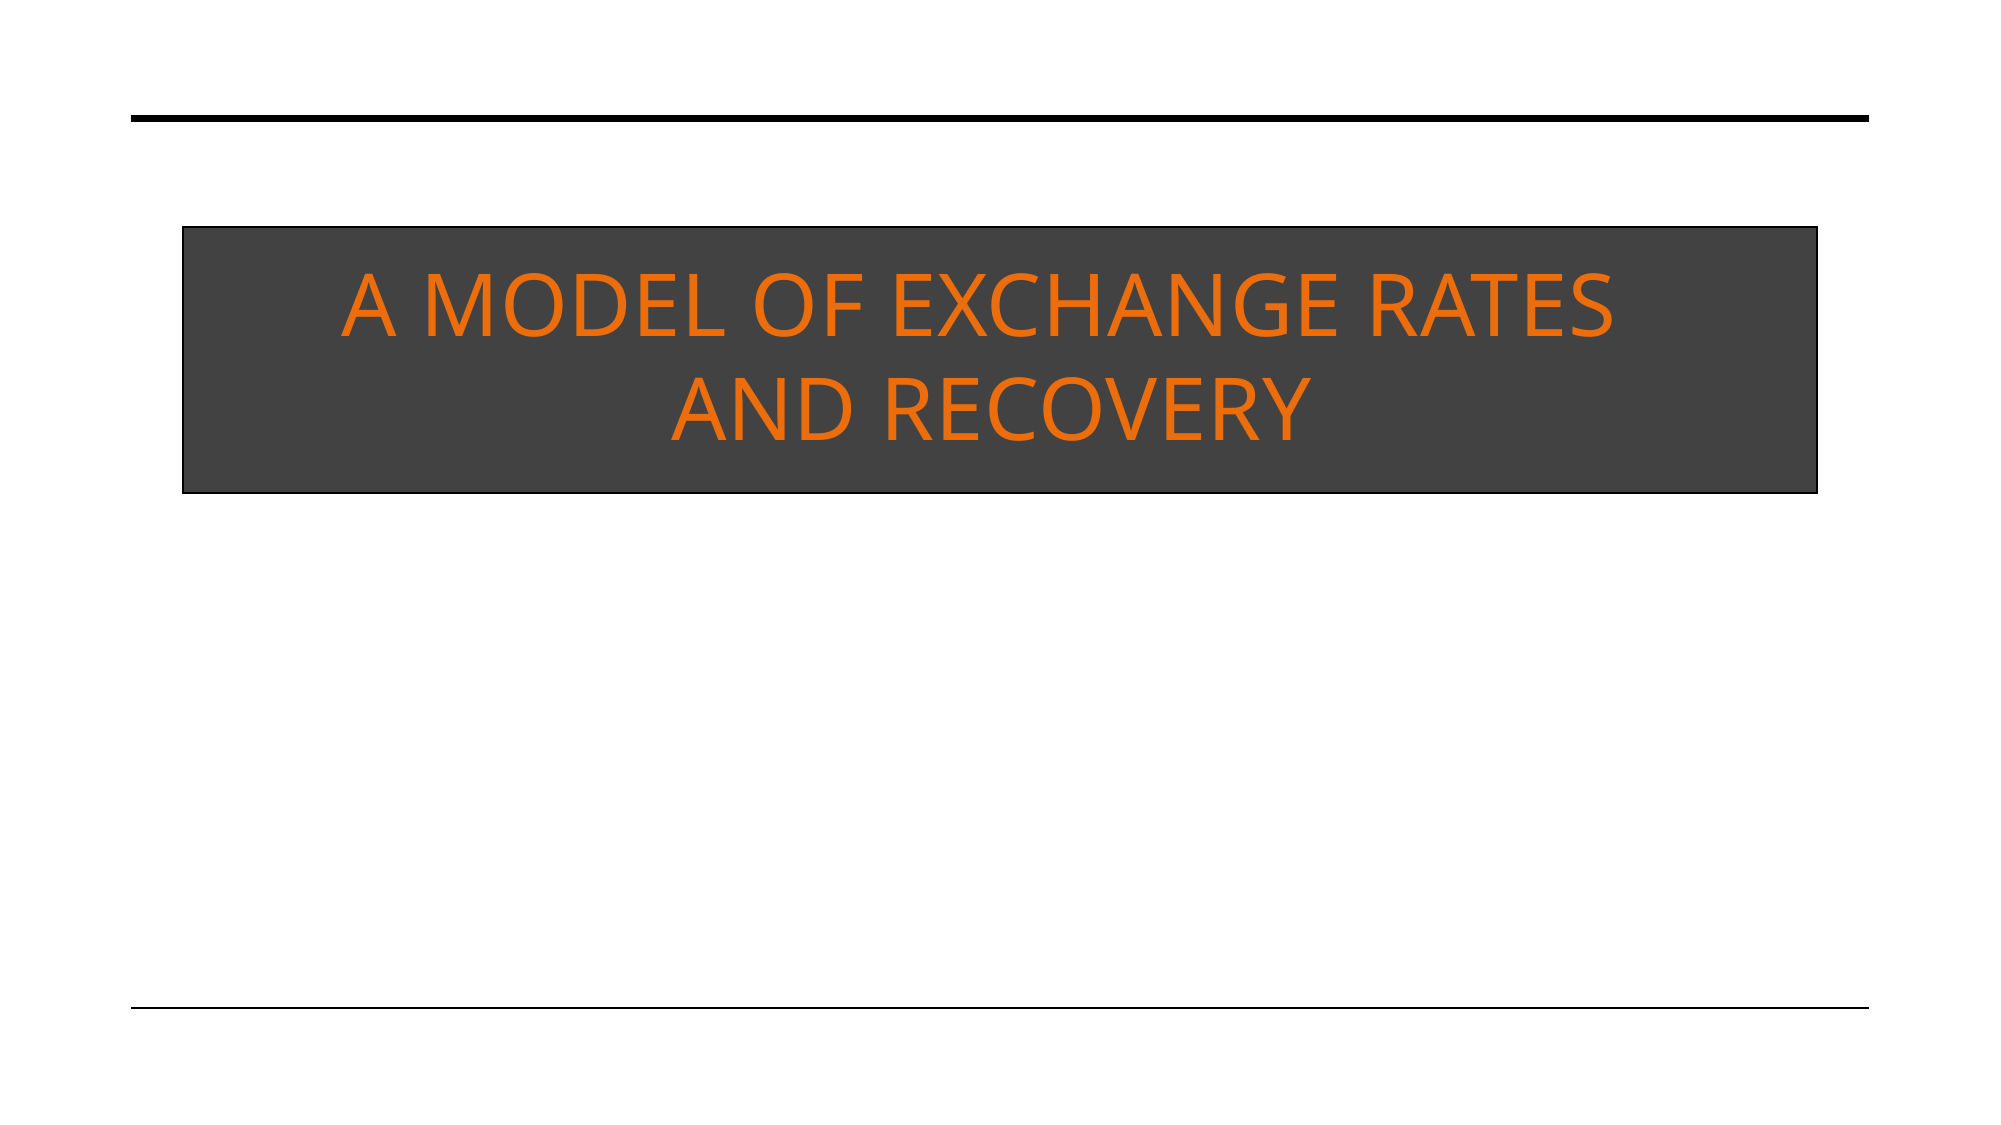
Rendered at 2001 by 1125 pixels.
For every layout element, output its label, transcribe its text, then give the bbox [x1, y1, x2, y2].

title A MODEL OF EXCHANGE RATES AND RECOVERY [114, 241, 1869, 466]
text_box [182, 466, 1818, 494]
text_box [182, 226, 1818, 241]
